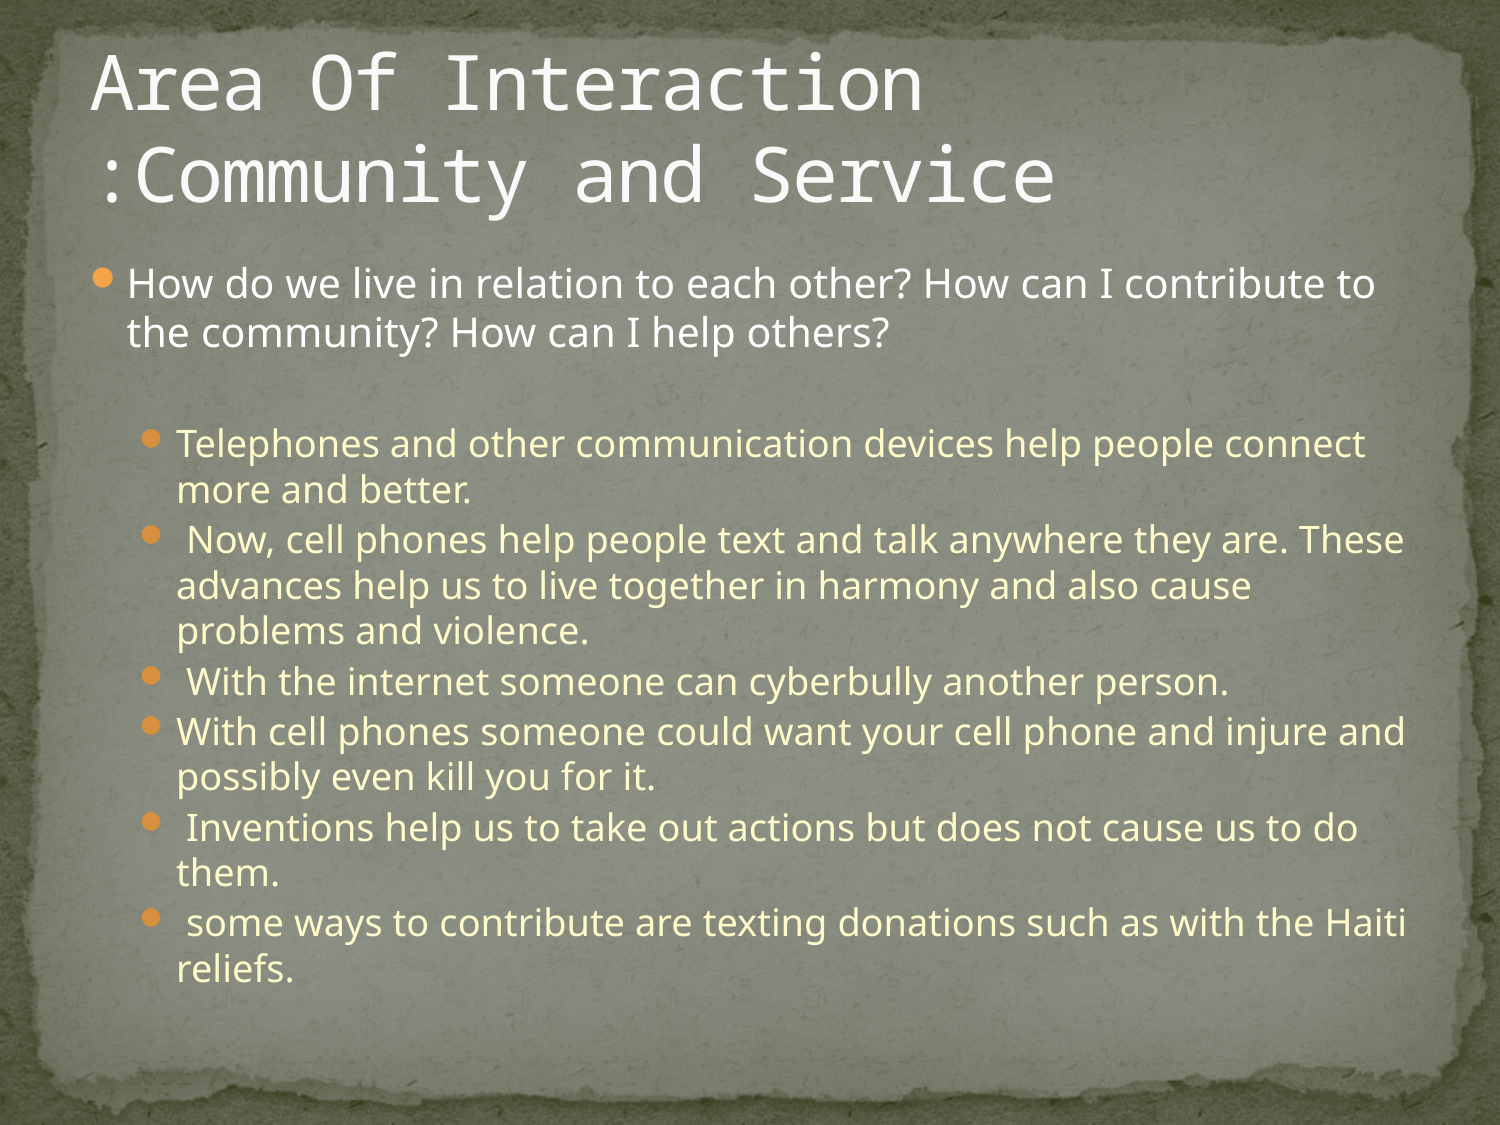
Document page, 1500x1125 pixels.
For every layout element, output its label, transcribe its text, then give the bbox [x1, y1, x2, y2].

list How do we live in relation to each other? How can I contribute to the community? How can I help others? Telephones and other communication devices help people connect more and better. Now, cell phones help people text and talk anywhere they are. These advances help us to live together in harmony and also cause problems and violence. With the internet someone can cyberbully another person. With cell phones someone could want your cell phone and injure and possibly even kill you for it. Inventions help us to take out actions but does not cause us to do them. some ways to contribute are texting donations such as with the Haiti reliefs. [75, 249, 1425, 1000]
title Area Of Interaction :Community and Service [74, 24, 1425, 225]
